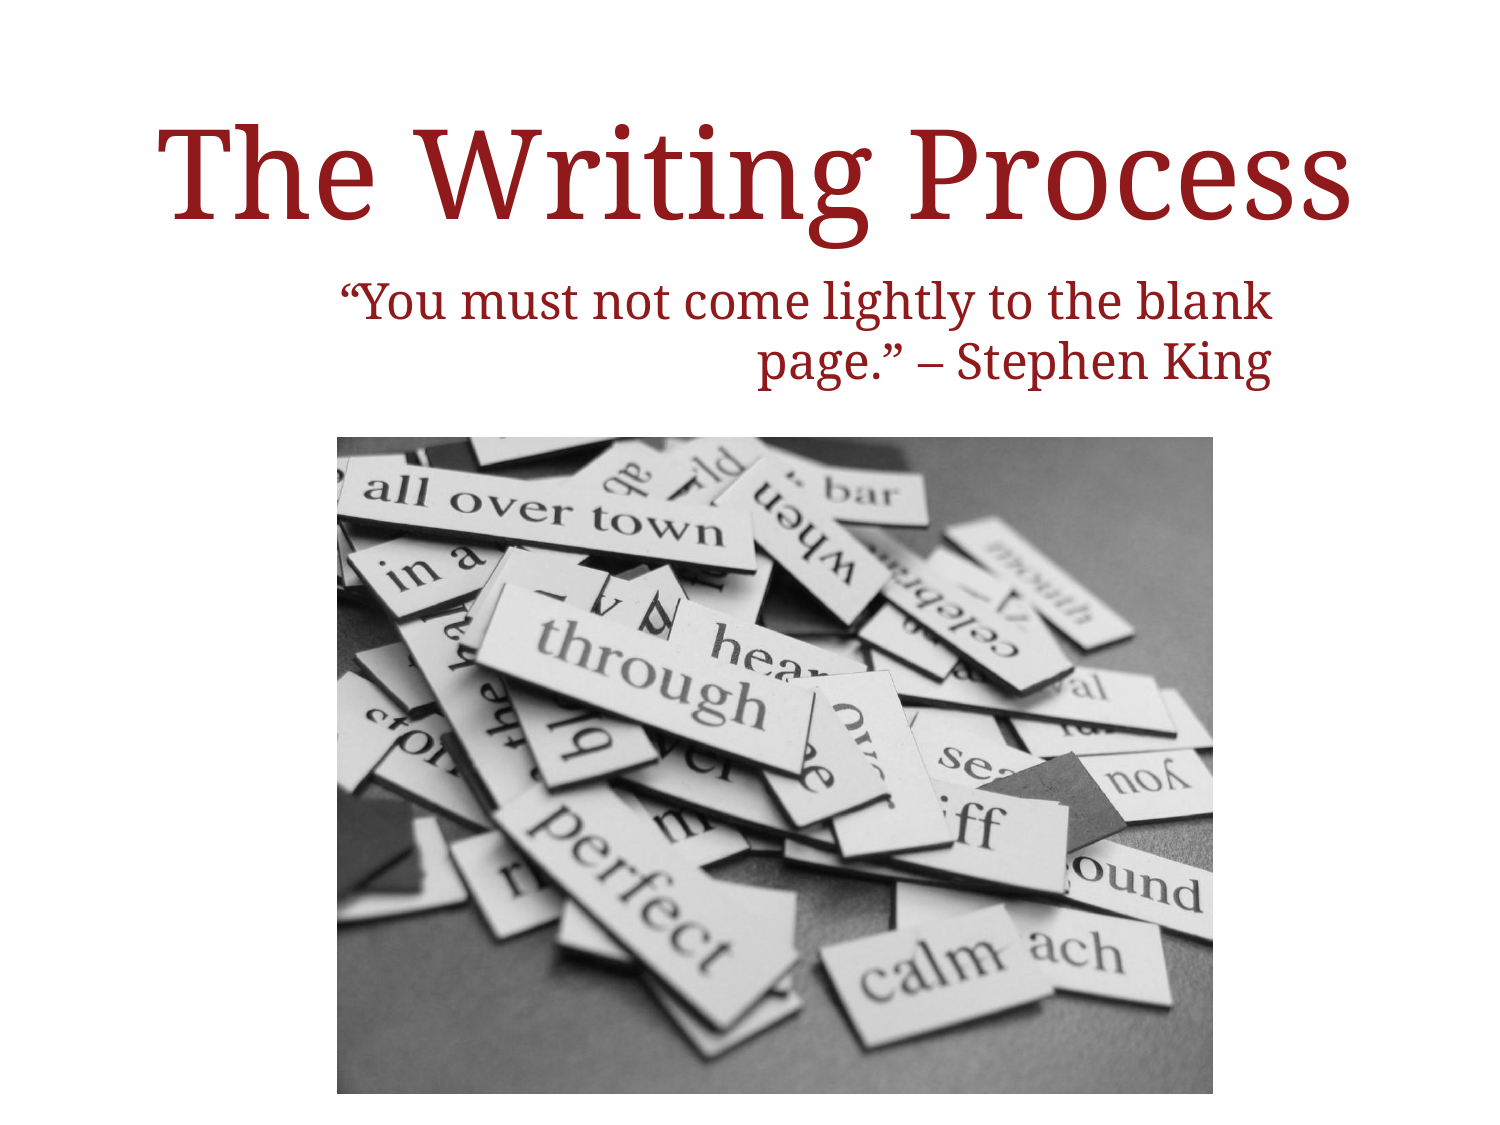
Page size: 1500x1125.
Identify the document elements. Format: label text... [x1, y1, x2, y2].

text_box “You must not come lightly to the blank page.” – Stephen King [224, 262, 1288, 518]
picture [337, 437, 1213, 1094]
text_box The Writing Process [49, 87, 1463, 323]
